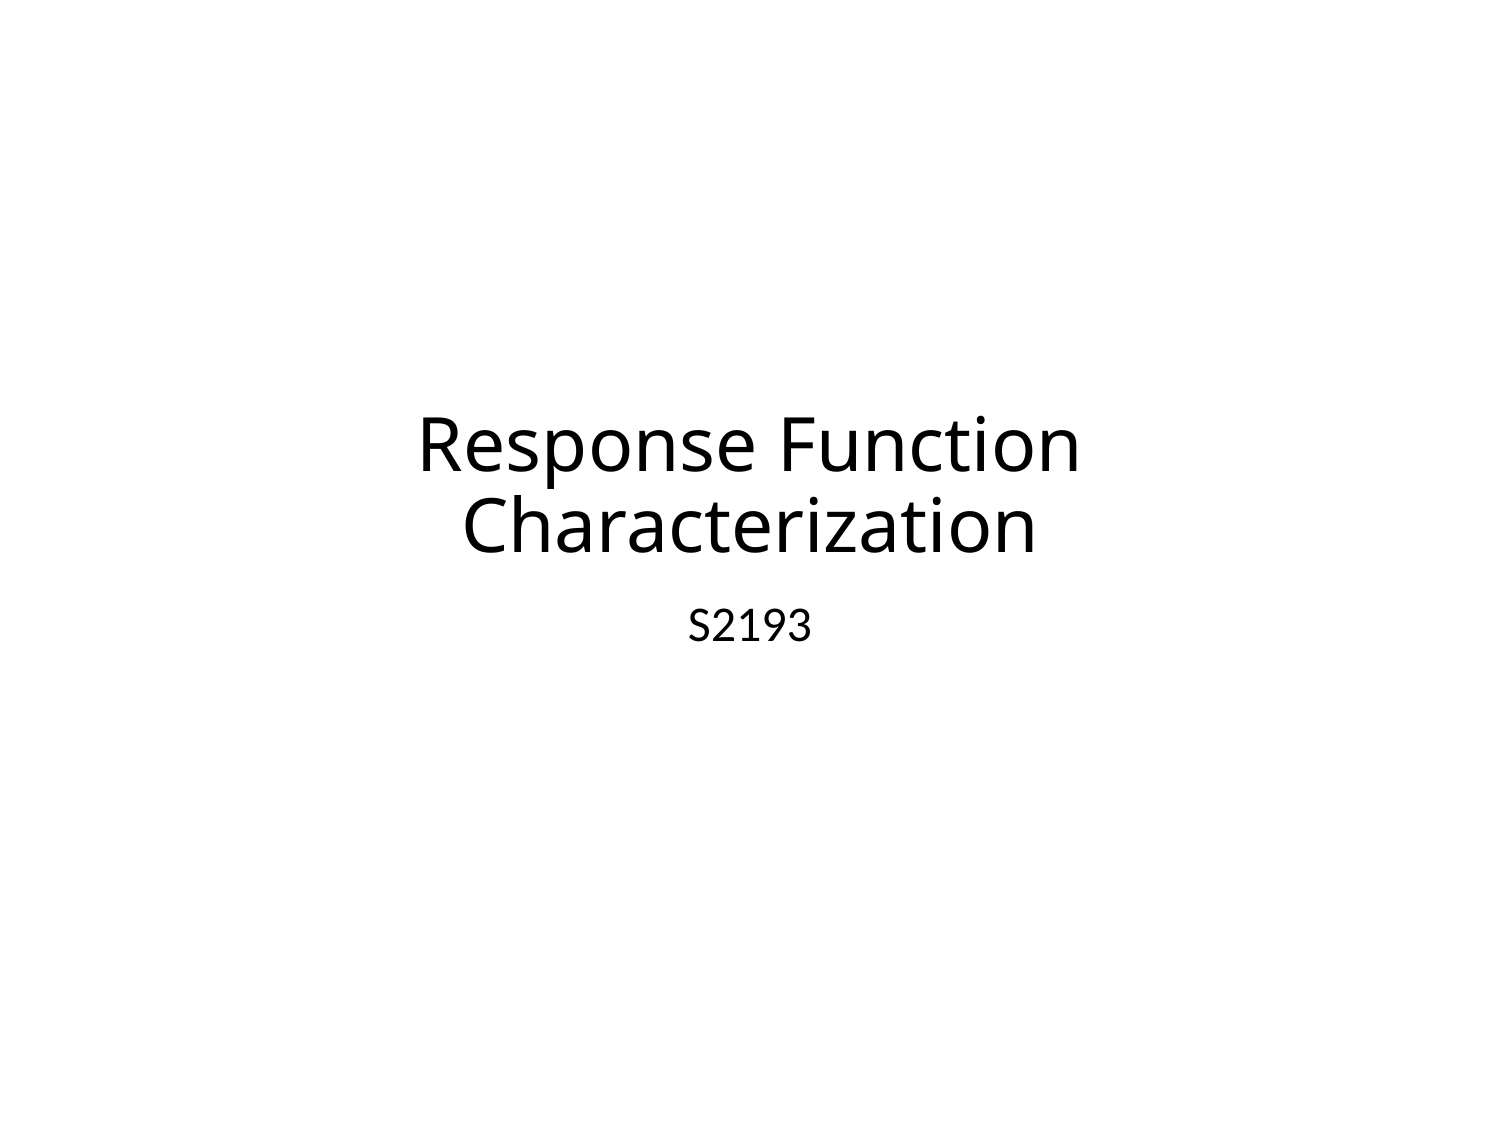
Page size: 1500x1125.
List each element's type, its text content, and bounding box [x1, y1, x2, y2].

title Response Function Characterization [112, 184, 1388, 576]
subtitle S2193 [187, 590, 1313, 863]
